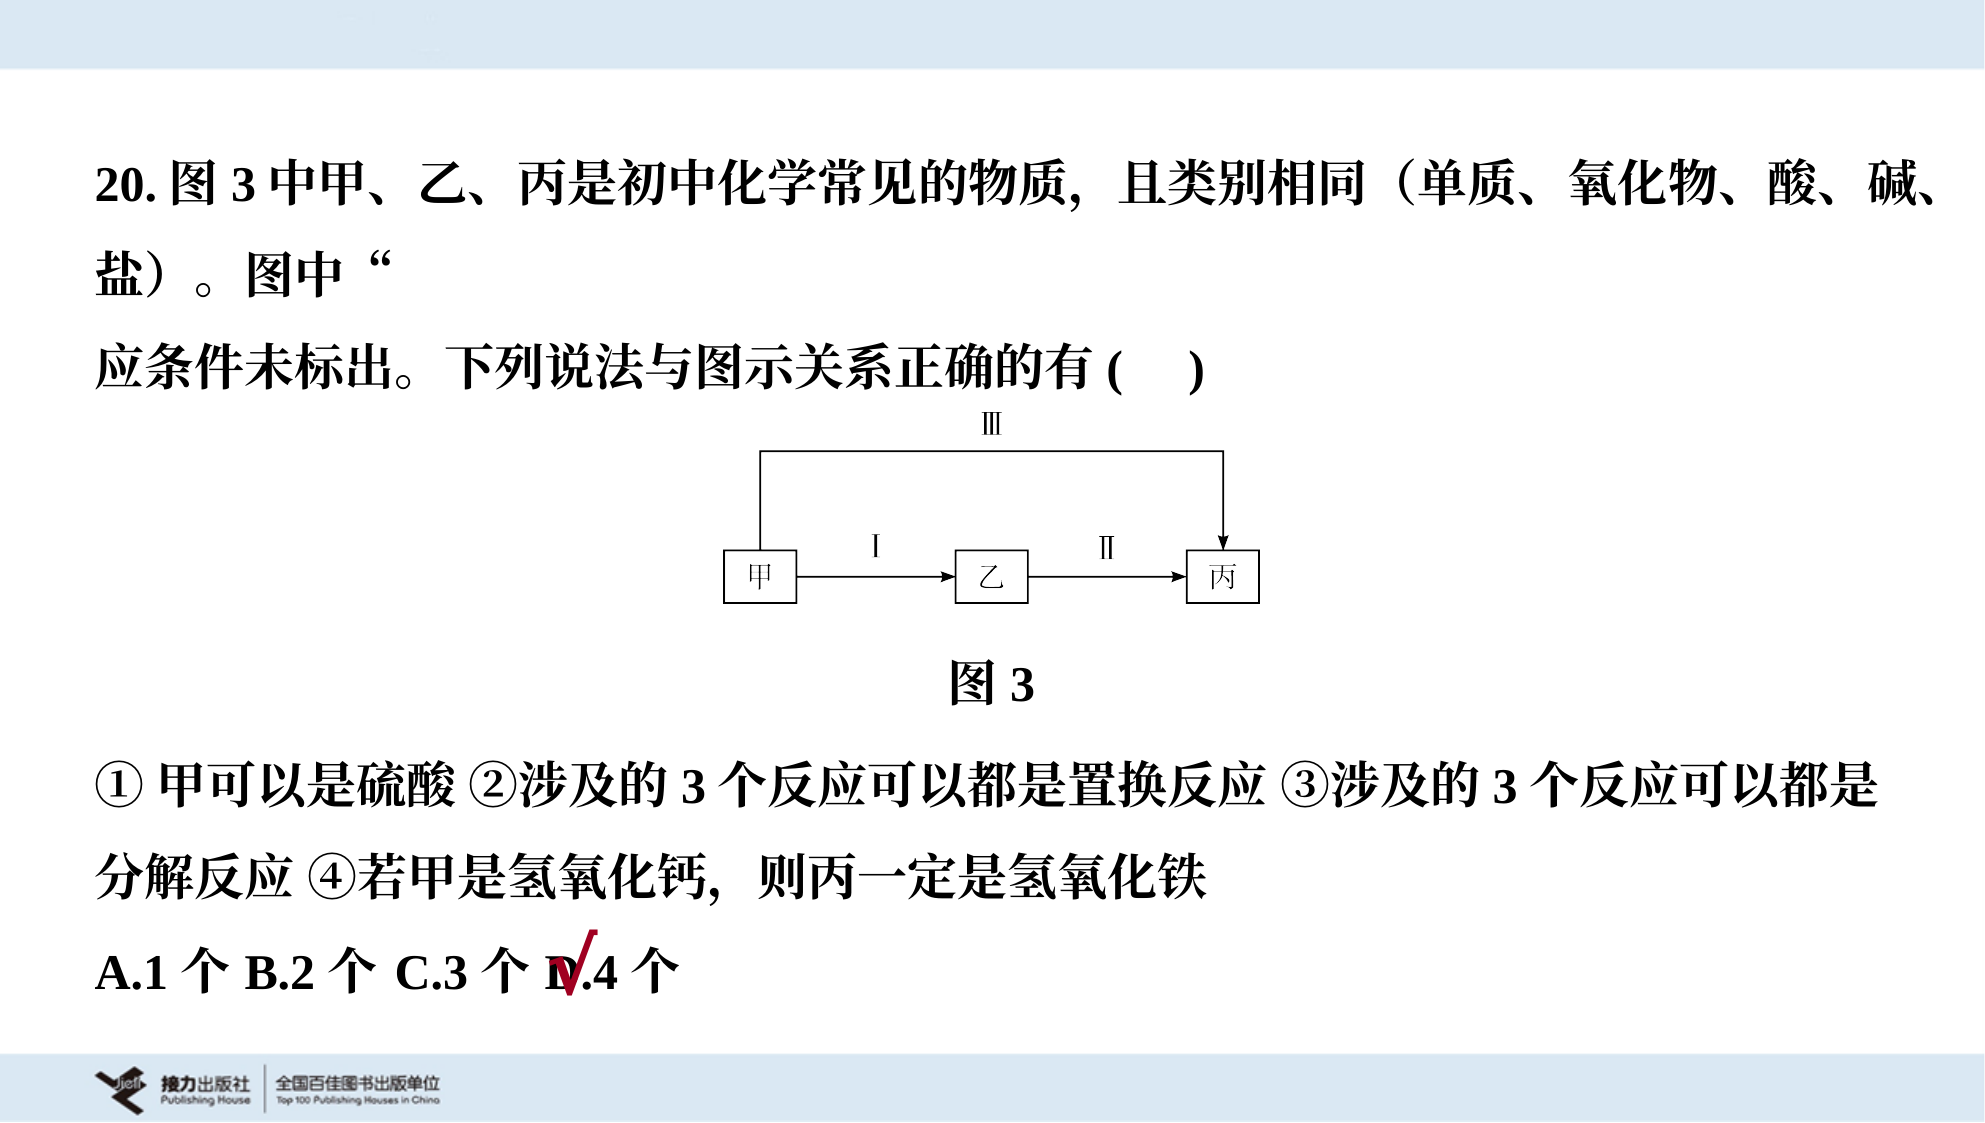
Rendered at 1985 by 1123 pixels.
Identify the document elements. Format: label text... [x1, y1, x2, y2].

text_box A.1个 B.2个 C.3个 D.4个 [94, 911, 1892, 1000]
picture [0, 0, 1985, 1122]
text_box 图3 [948, 623, 1035, 722]
text_box ①甲可以是硫酸 ②涉及的3个反应可以都是置换反应 ③涉及的3个反应可以都是 分解反应 ④若甲是氢氧化钙，则丙一定是氢氧化铁 [94, 722, 1892, 906]
text_box √ [546, 917, 598, 1010]
